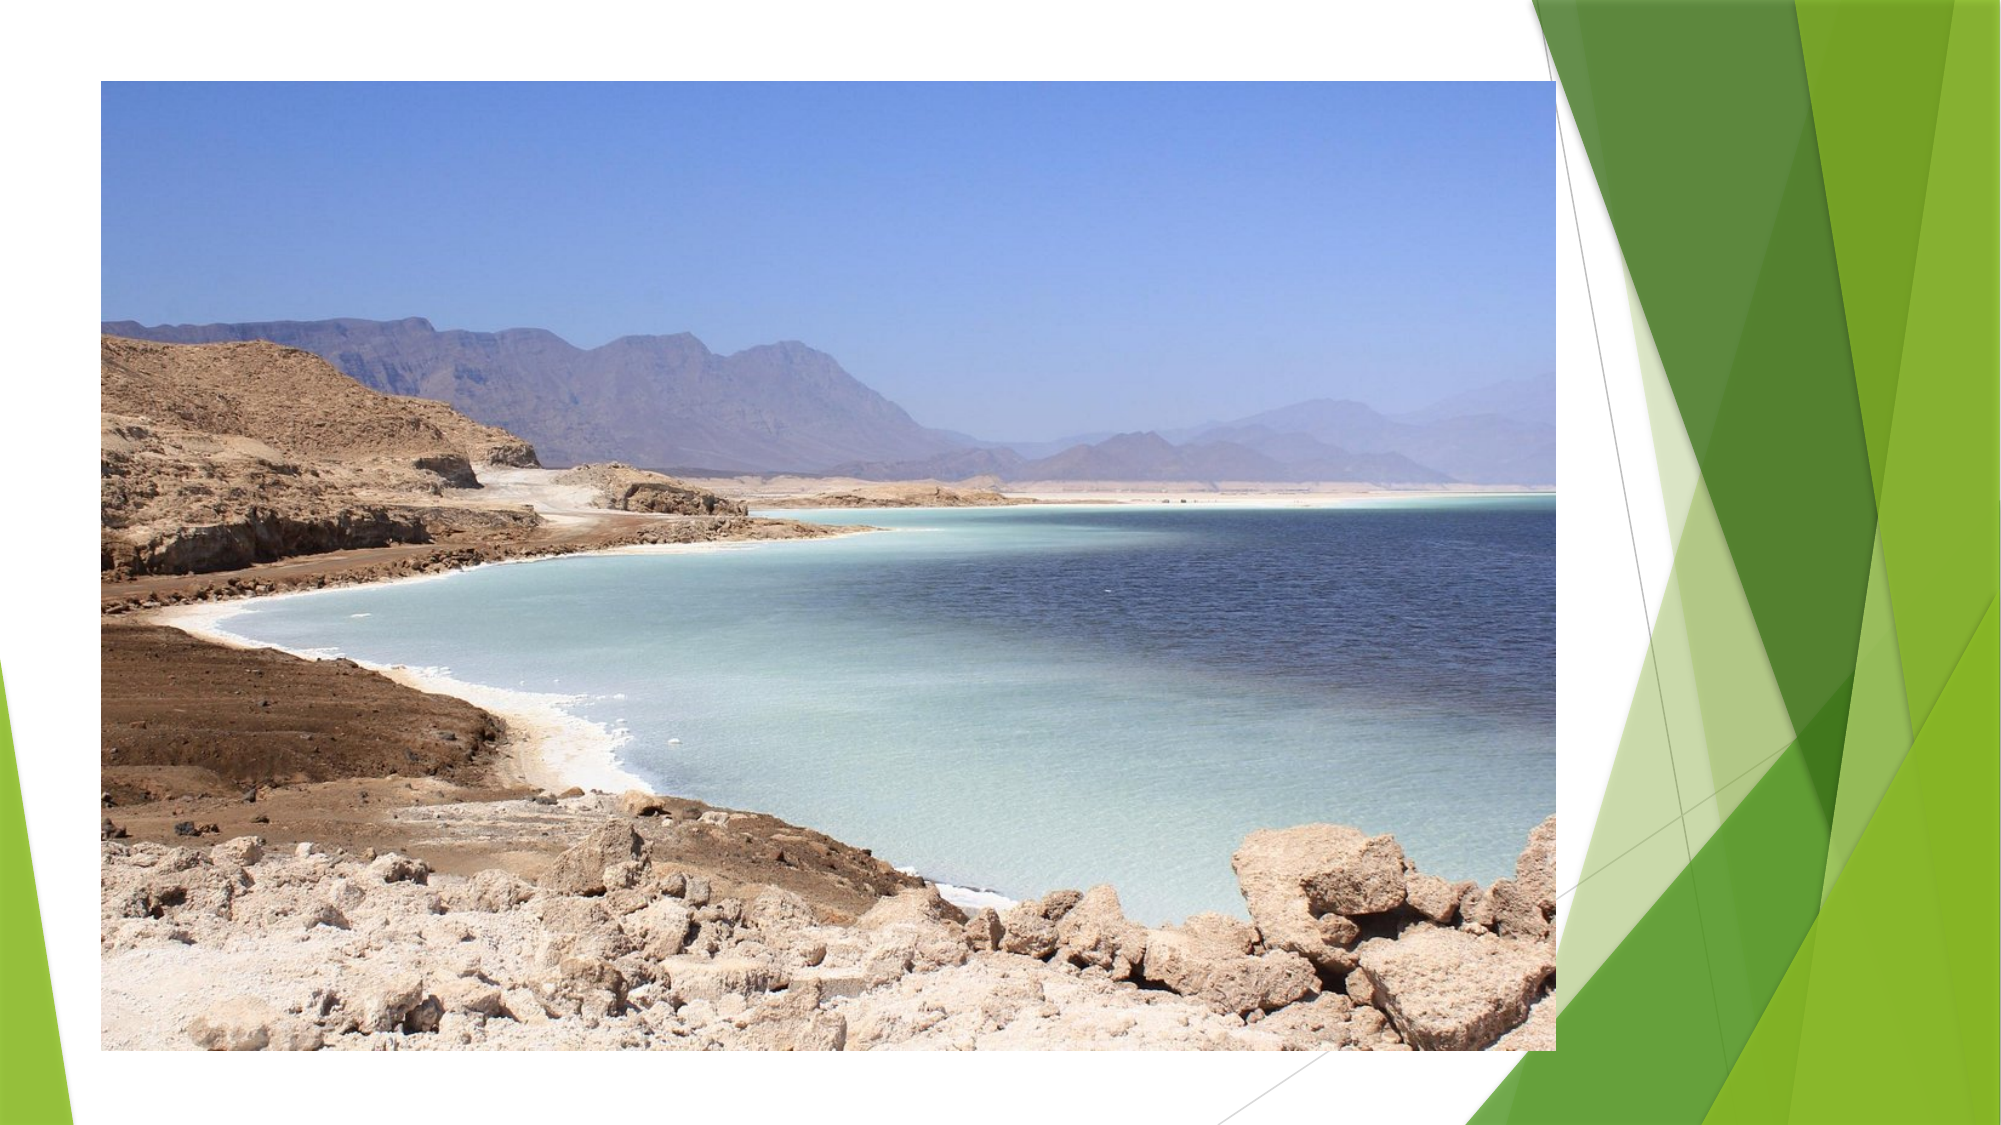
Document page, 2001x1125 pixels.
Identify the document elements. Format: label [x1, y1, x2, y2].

list [100, 80, 1557, 1052]
